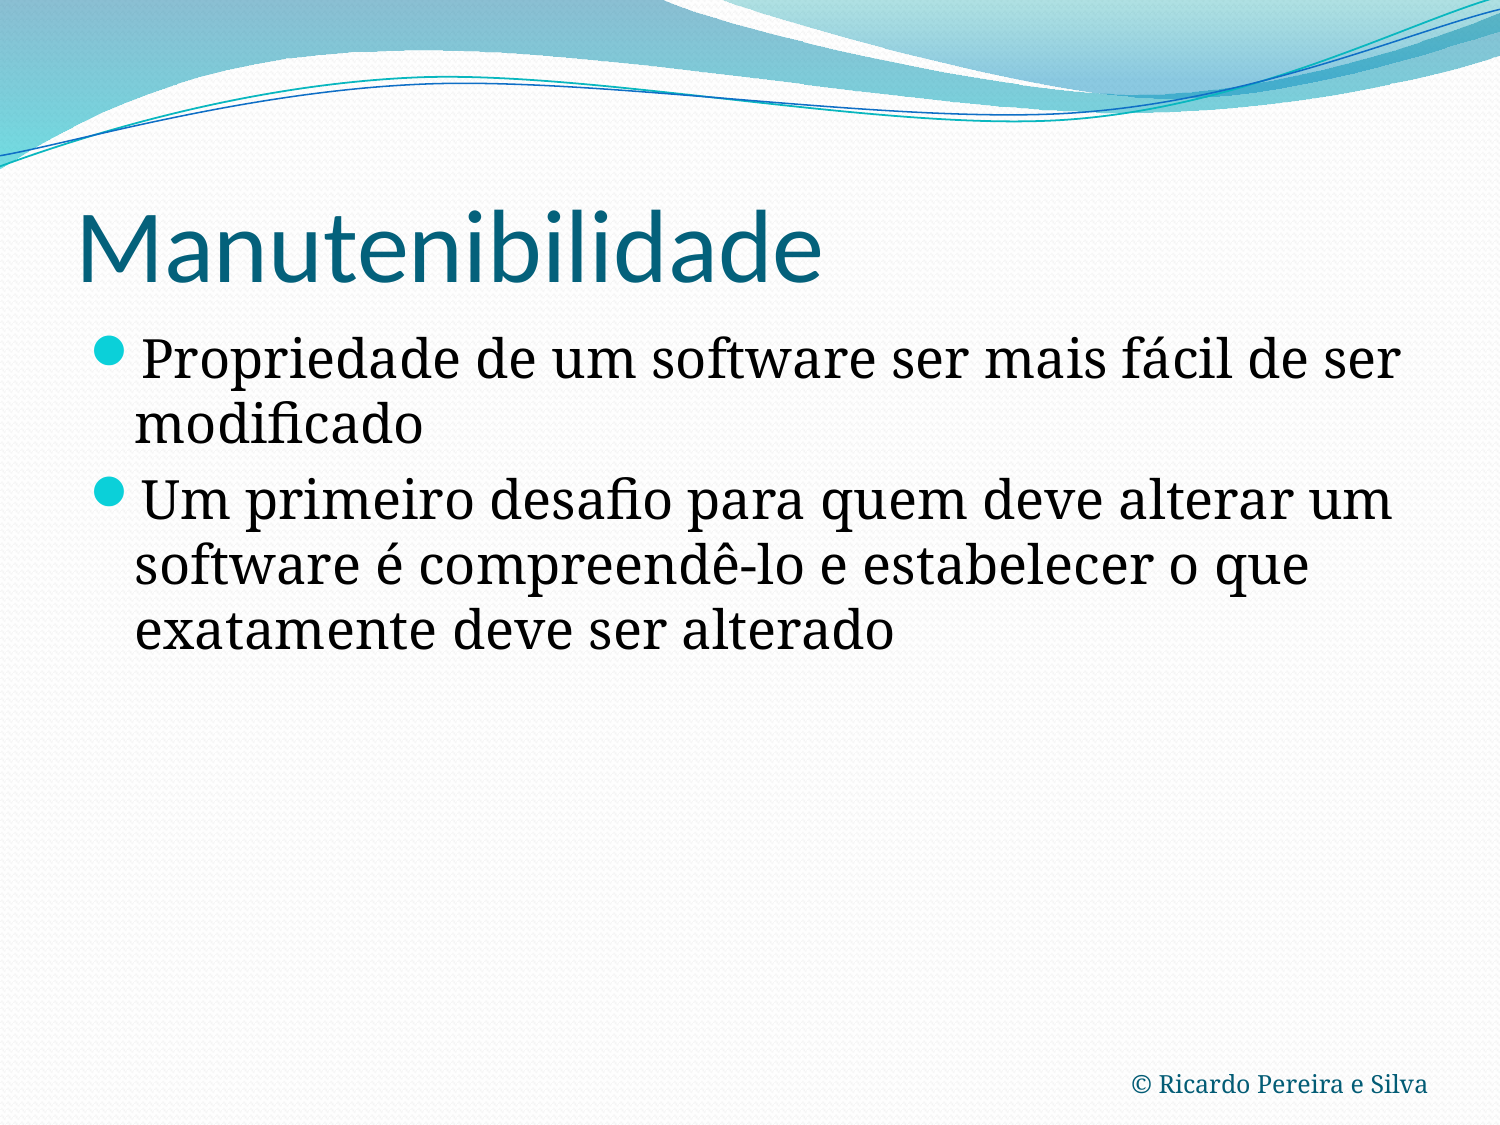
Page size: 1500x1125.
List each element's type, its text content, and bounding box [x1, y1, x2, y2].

footer © Ricardo Pereira e Silva [1101, 1042, 1429, 1103]
list Propriedade de um software ser mais fácil de ser modificado Um primeiro desafio para quem deve alterar um software é compreendê-lo e estabelecer o que exatamente deve ser alterado [75, 317, 1425, 1038]
title Manutenibilidade [75, 115, 1425, 303]
